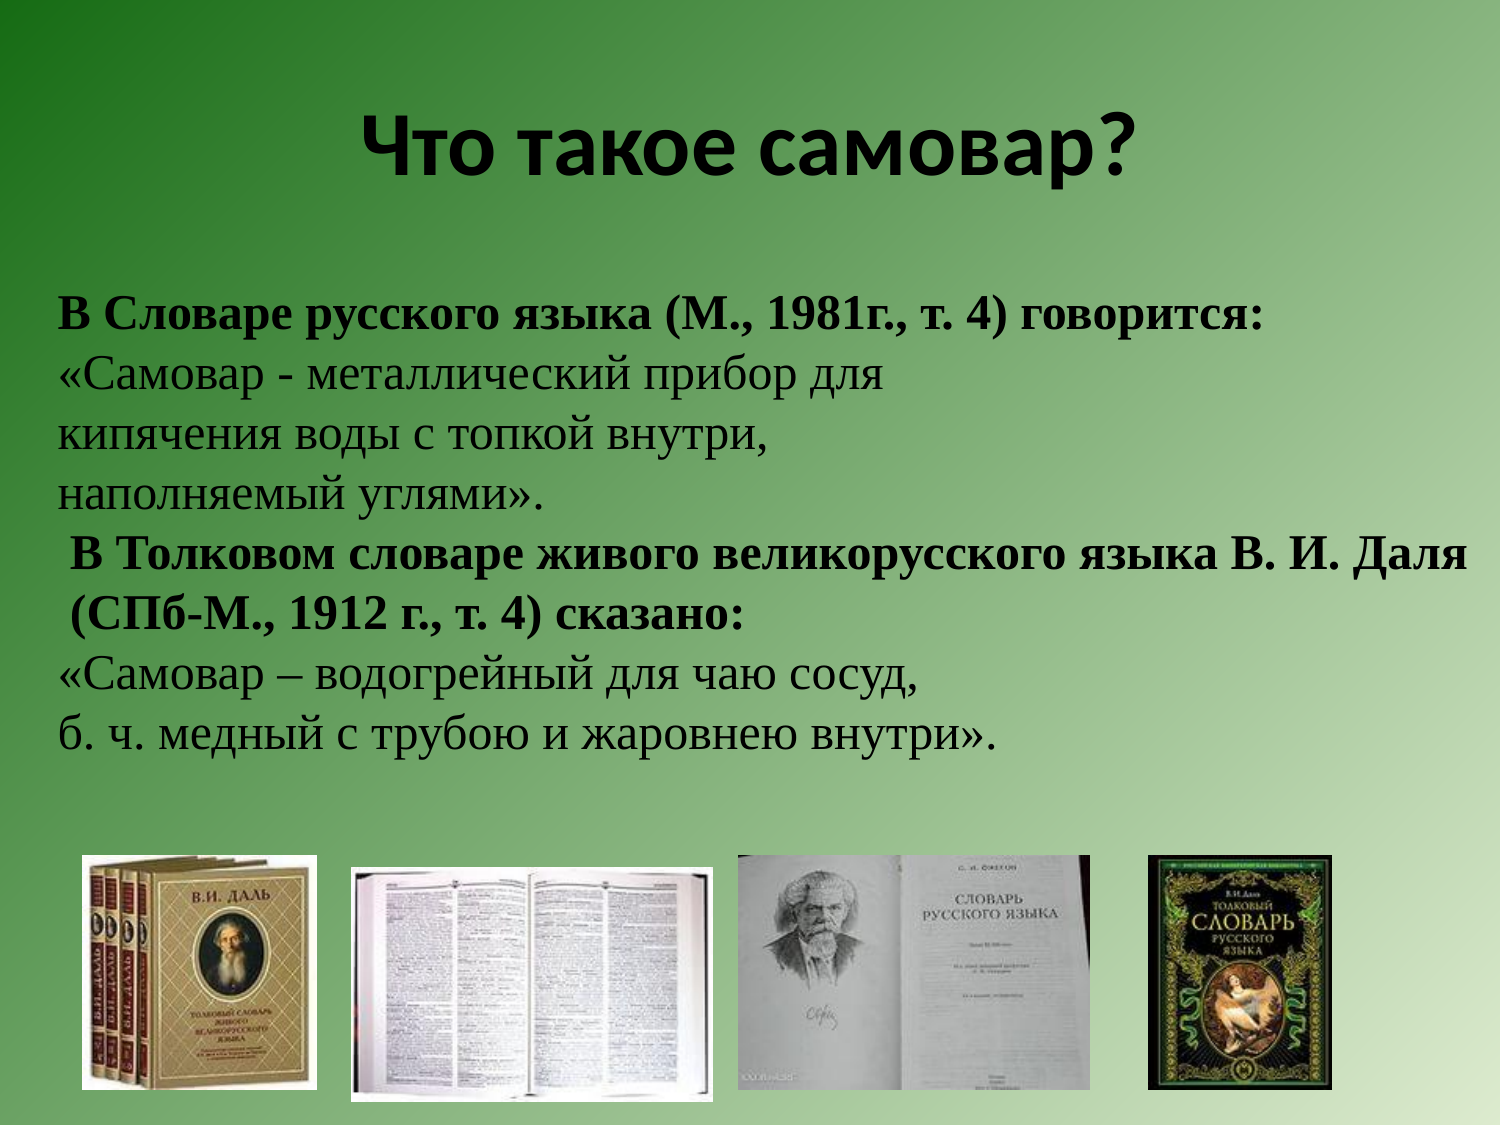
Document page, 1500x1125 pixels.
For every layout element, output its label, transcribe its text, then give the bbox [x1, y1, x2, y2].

picture [738, 855, 1091, 1091]
picture [1148, 855, 1332, 1091]
text_box В Словаре русского языка (М., 1981г., т. 4) говорится: «Самовар - металлический прибор для кипячения воды с топкой внутри, наполняемый углями». В Толковом словаре живого великорусского языка В. И. Даля (СПб-М., 1912 г., т. 4) сказано: «Самовар – водогрейный для чаю сосуд, б. ч. медный с трубою и жаровнею внутри». [42, 271, 1484, 767]
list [81, 855, 317, 1091]
title Что такое самовар? [75, 45, 1425, 233]
picture [351, 866, 713, 1102]
